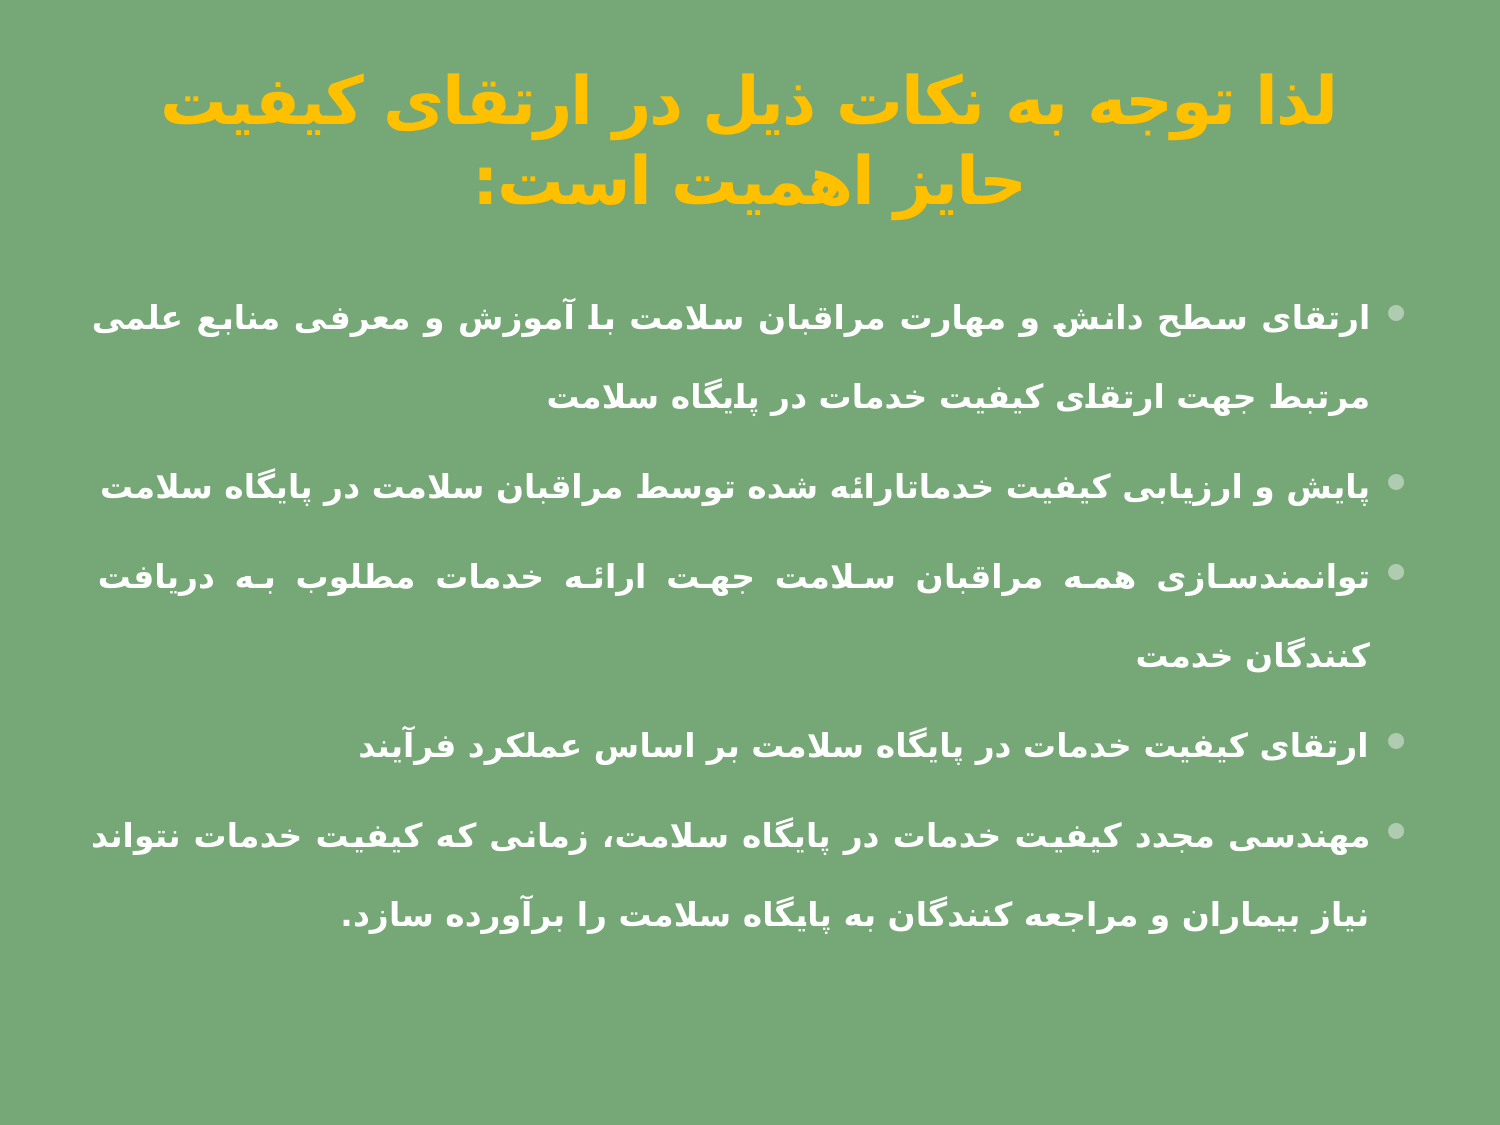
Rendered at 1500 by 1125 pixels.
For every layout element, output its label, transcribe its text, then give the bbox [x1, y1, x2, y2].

title لذا توجه به نکات ذیل در ارتقای کیفیت حایز اهمیت است: [74, 24, 1425, 225]
list ارتقای سطح دانش و مهارت مراقبان سلامت با آموزش و معرفی منابع علمی مرتبط جهت ارتقای کیفیت خدمات در پایگاه سلامت پایش و ارزیابی کیفیت خدماتارائه شده توسط مراقبان سلامت در پایگاه سلامت توانمندسازی همه مراقبان سلامت جهت ارائه خدمات مطلوب به دریافت کنندگان خدمت ارتقای کیفیت خدمات در پایگاه سلامت بر اساس عملکرد فرآیند مهندسی مجدد کیفیت خدمات در پایگاه سلامت، زمانی که کیفیت خدمات نتواند نیاز بیماران و مراجعه کنندگان به پایگاه سلامت را برآورده سازد. [75, 249, 1425, 1000]
